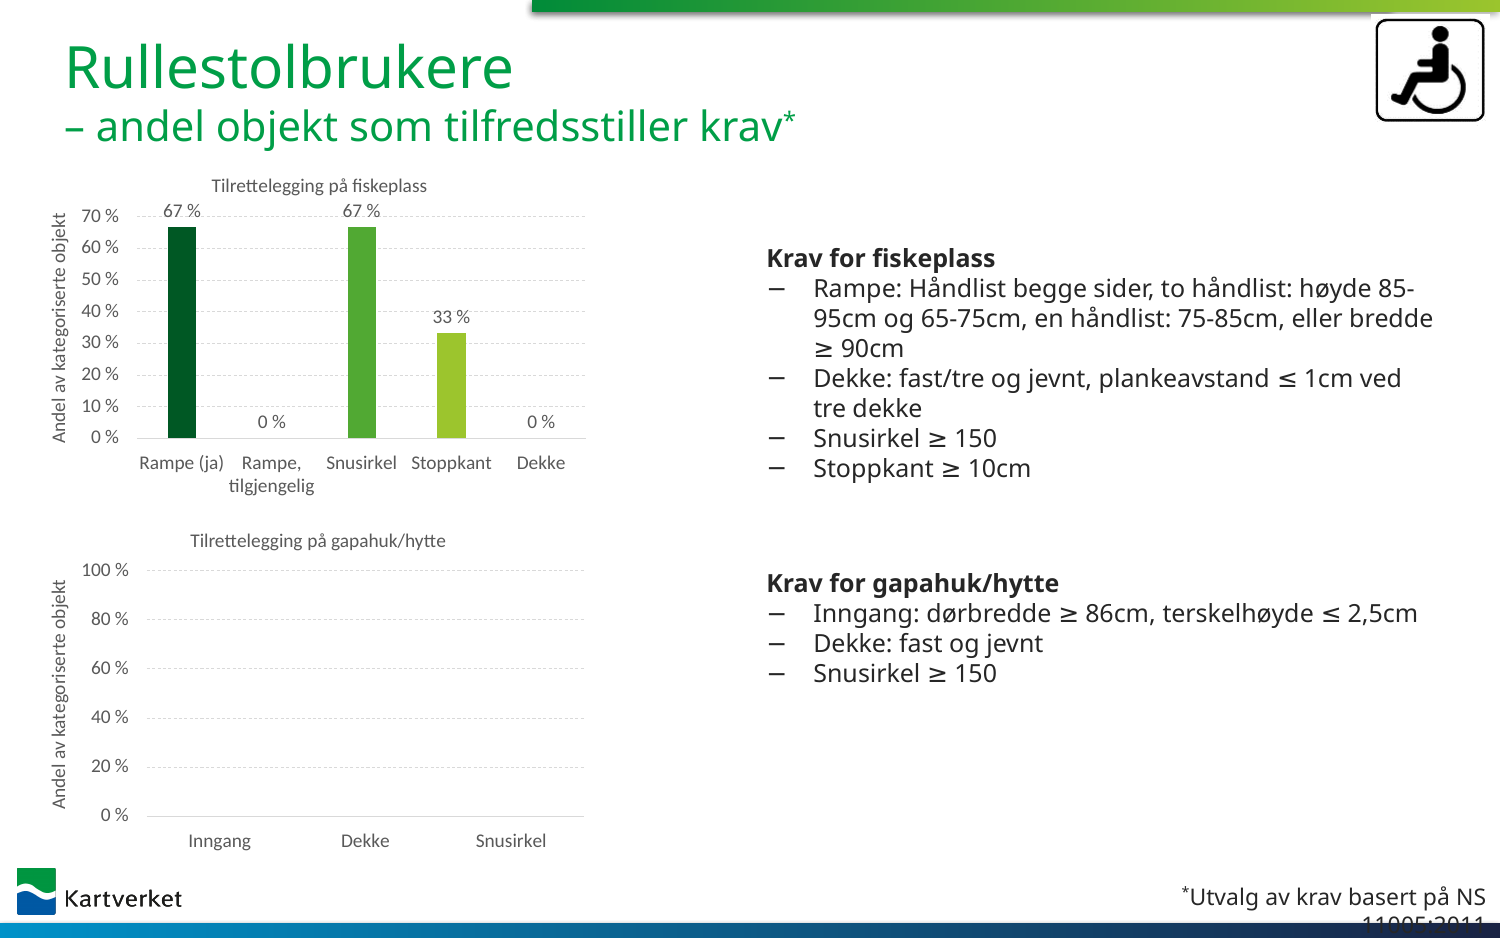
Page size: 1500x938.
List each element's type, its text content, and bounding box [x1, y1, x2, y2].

text_box Krav for gapahuk/hytte Inngang: dørbredde ≥ 86cm, terskelhøyde ≤ 2,5cm Dekke: fast og jevnt Snusirkel ≥ 150 [751, 560, 1452, 695]
picture [1371, 13, 1491, 127]
picture [41, 520, 596, 859]
text_box Krav for fiskeplass Rampe: Håndlist begge sider, to håndlist: høyde 85-95cm og 65-75cm, en håndlist: 75-85cm, eller bredde ≥ 90cm Dekke: fast/tre og jevnt, plankeavstand ≤ 1cm ved tre dekke Snusirkel ≥ 150 Stoppkant ≥ 10cm [751, 235, 1452, 490]
text_box Rullestolbrukere – andel objekt som tilfredsstiller krav* [49, 29, 1431, 158]
picture [41, 166, 598, 505]
text_box *Utvalg av krav basert på NS 11005:2011 [1068, 873, 1500, 938]
